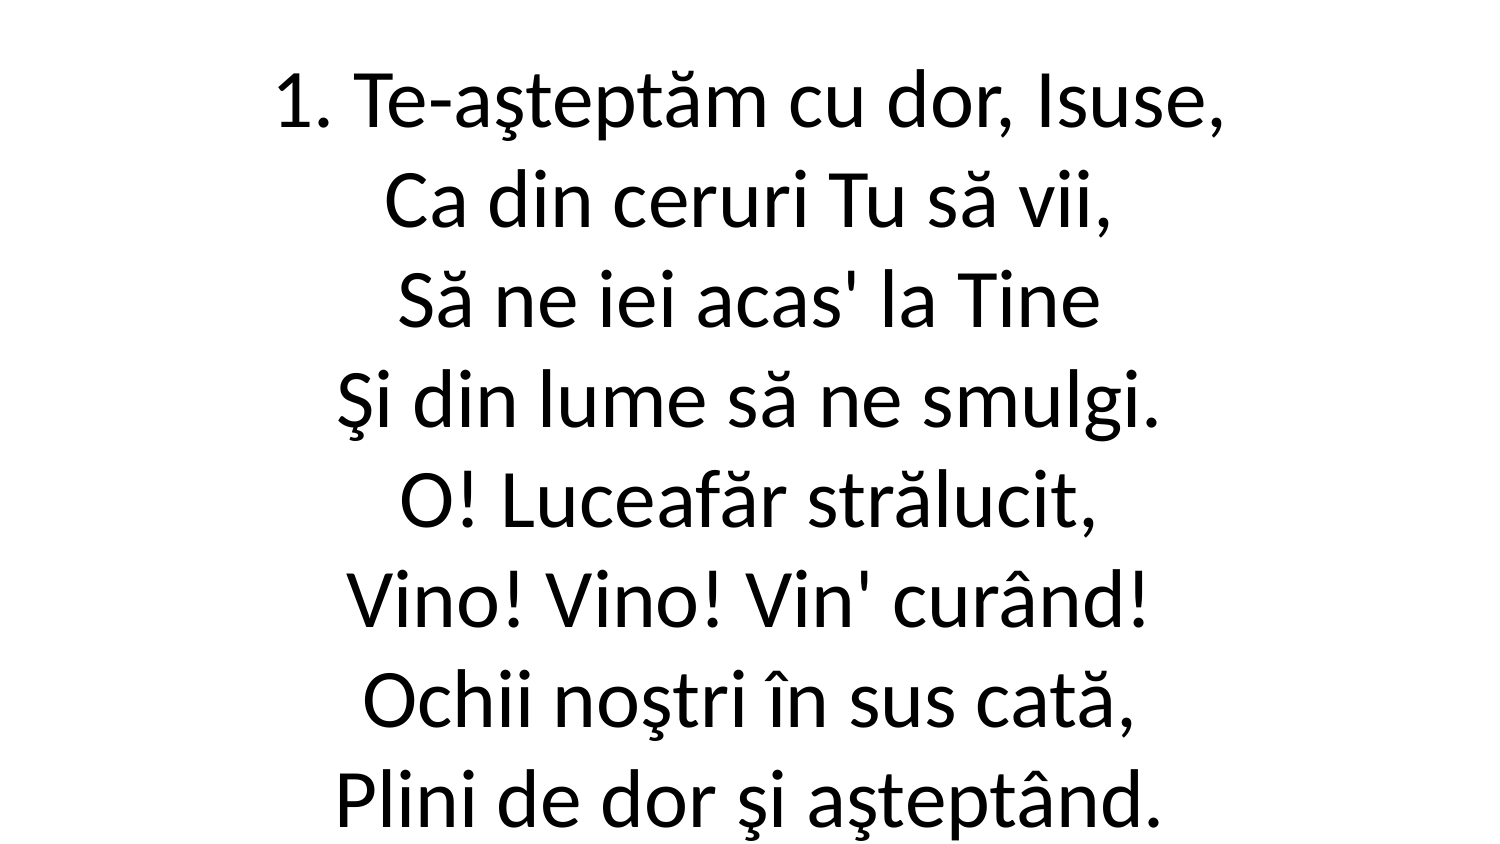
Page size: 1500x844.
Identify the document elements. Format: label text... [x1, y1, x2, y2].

text_box 1. Te-aşteptăm cu dor, Isuse, Ca din ceruri Tu să vii, Să ne iei acas' la Tine Şi din lume să ne smulgi. O! Luceafăr strălucit, Vino! Vino! Vin' curând! Ochii noştri în sus cată, Plini de dor şi aşteptând. [256, 0, 1244, 844]
